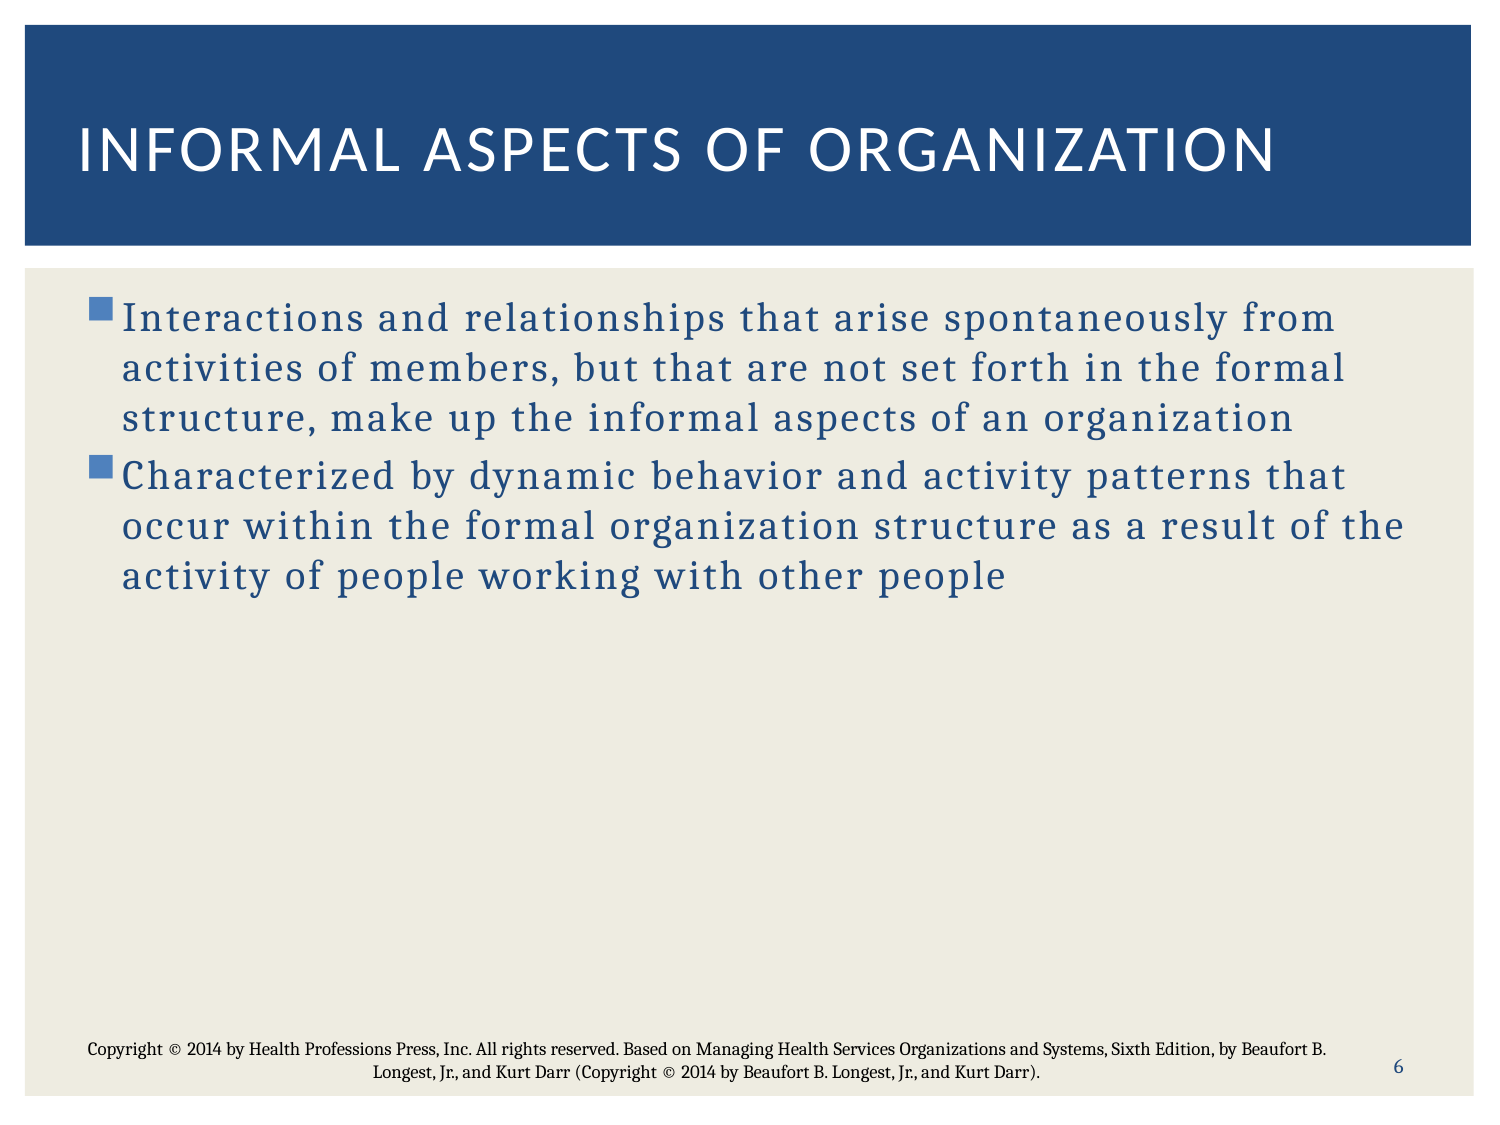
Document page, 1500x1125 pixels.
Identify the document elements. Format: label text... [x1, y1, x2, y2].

slide_number 6 [1349, 1041, 1448, 1089]
list Interactions and relationships that arise spontaneously from activities of members, but that are not set forth in the formal structure, make up the informal aspects of an organization Characterized by dynamic behavior and activity patterns that occur within the formal organization structure as a result of the activity of people working with other people [62, 281, 1442, 1005]
title Informal aspects of organization [62, 58, 1438, 232]
